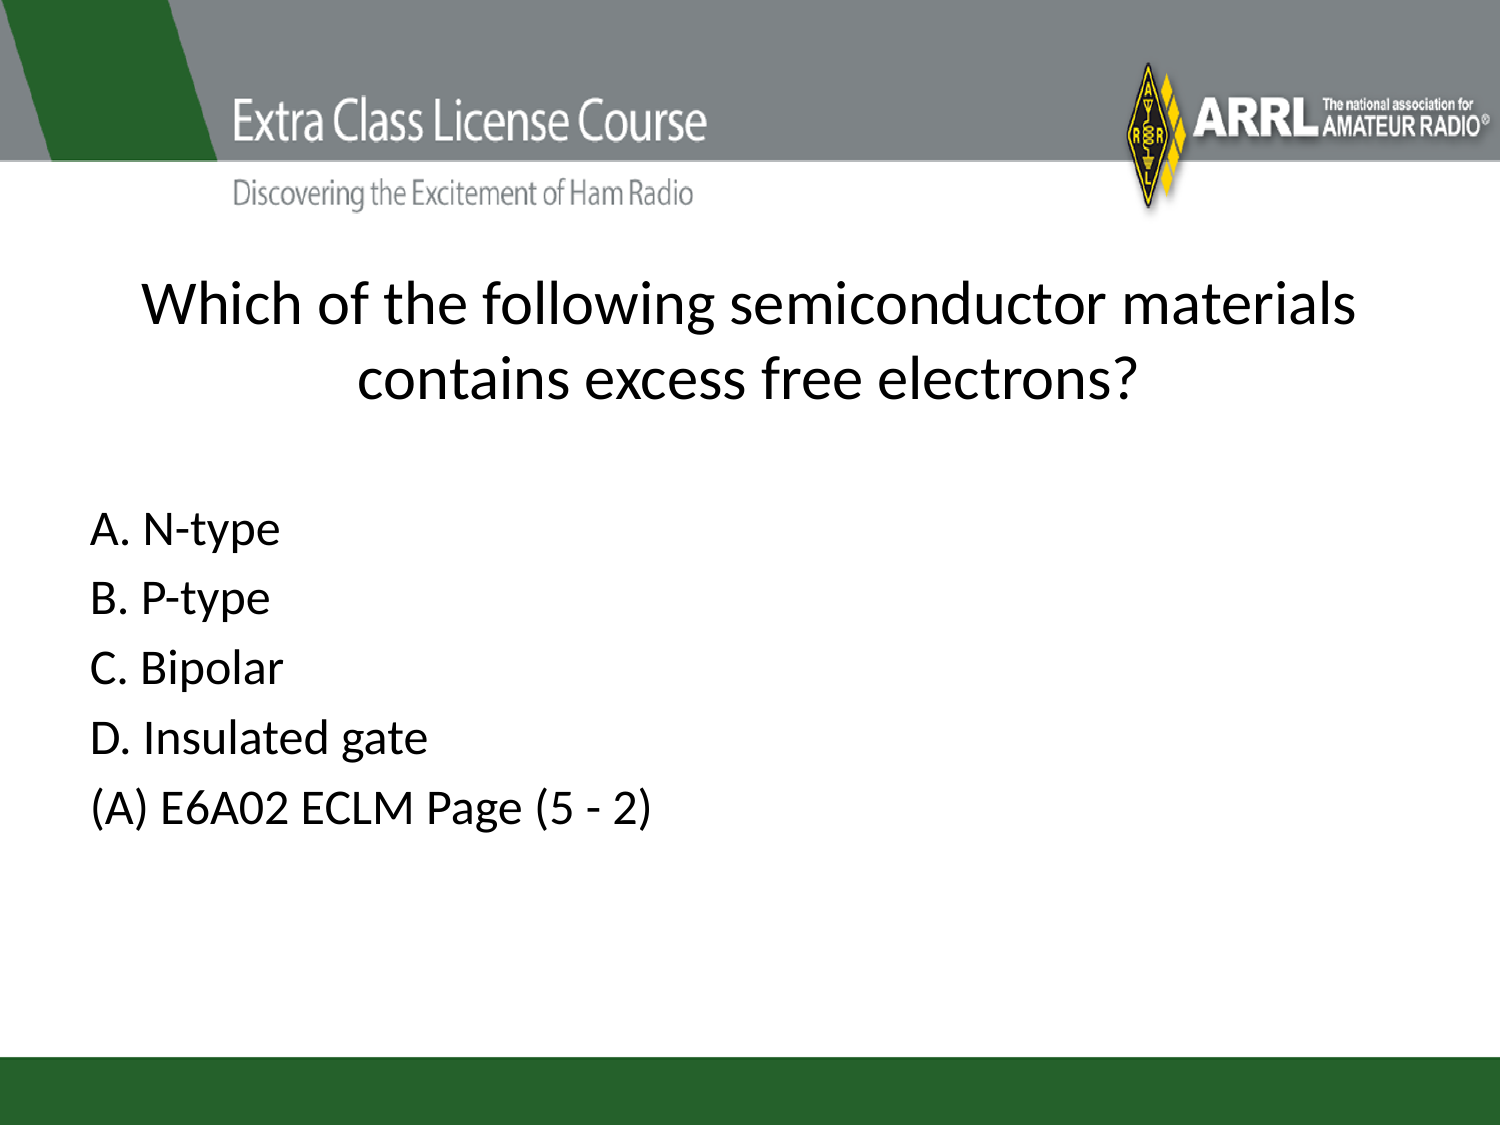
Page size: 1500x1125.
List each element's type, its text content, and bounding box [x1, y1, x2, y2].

title Which of the following semiconductor materials contains excess free electrons? [75, 254, 1425, 435]
picture [0, 0, 1500, 1125]
list A. N-type B. P-type C. Bipolar D. Insulated gate (A) E6A02 ECLM Page (5 - 2) [75, 487, 1425, 1005]
